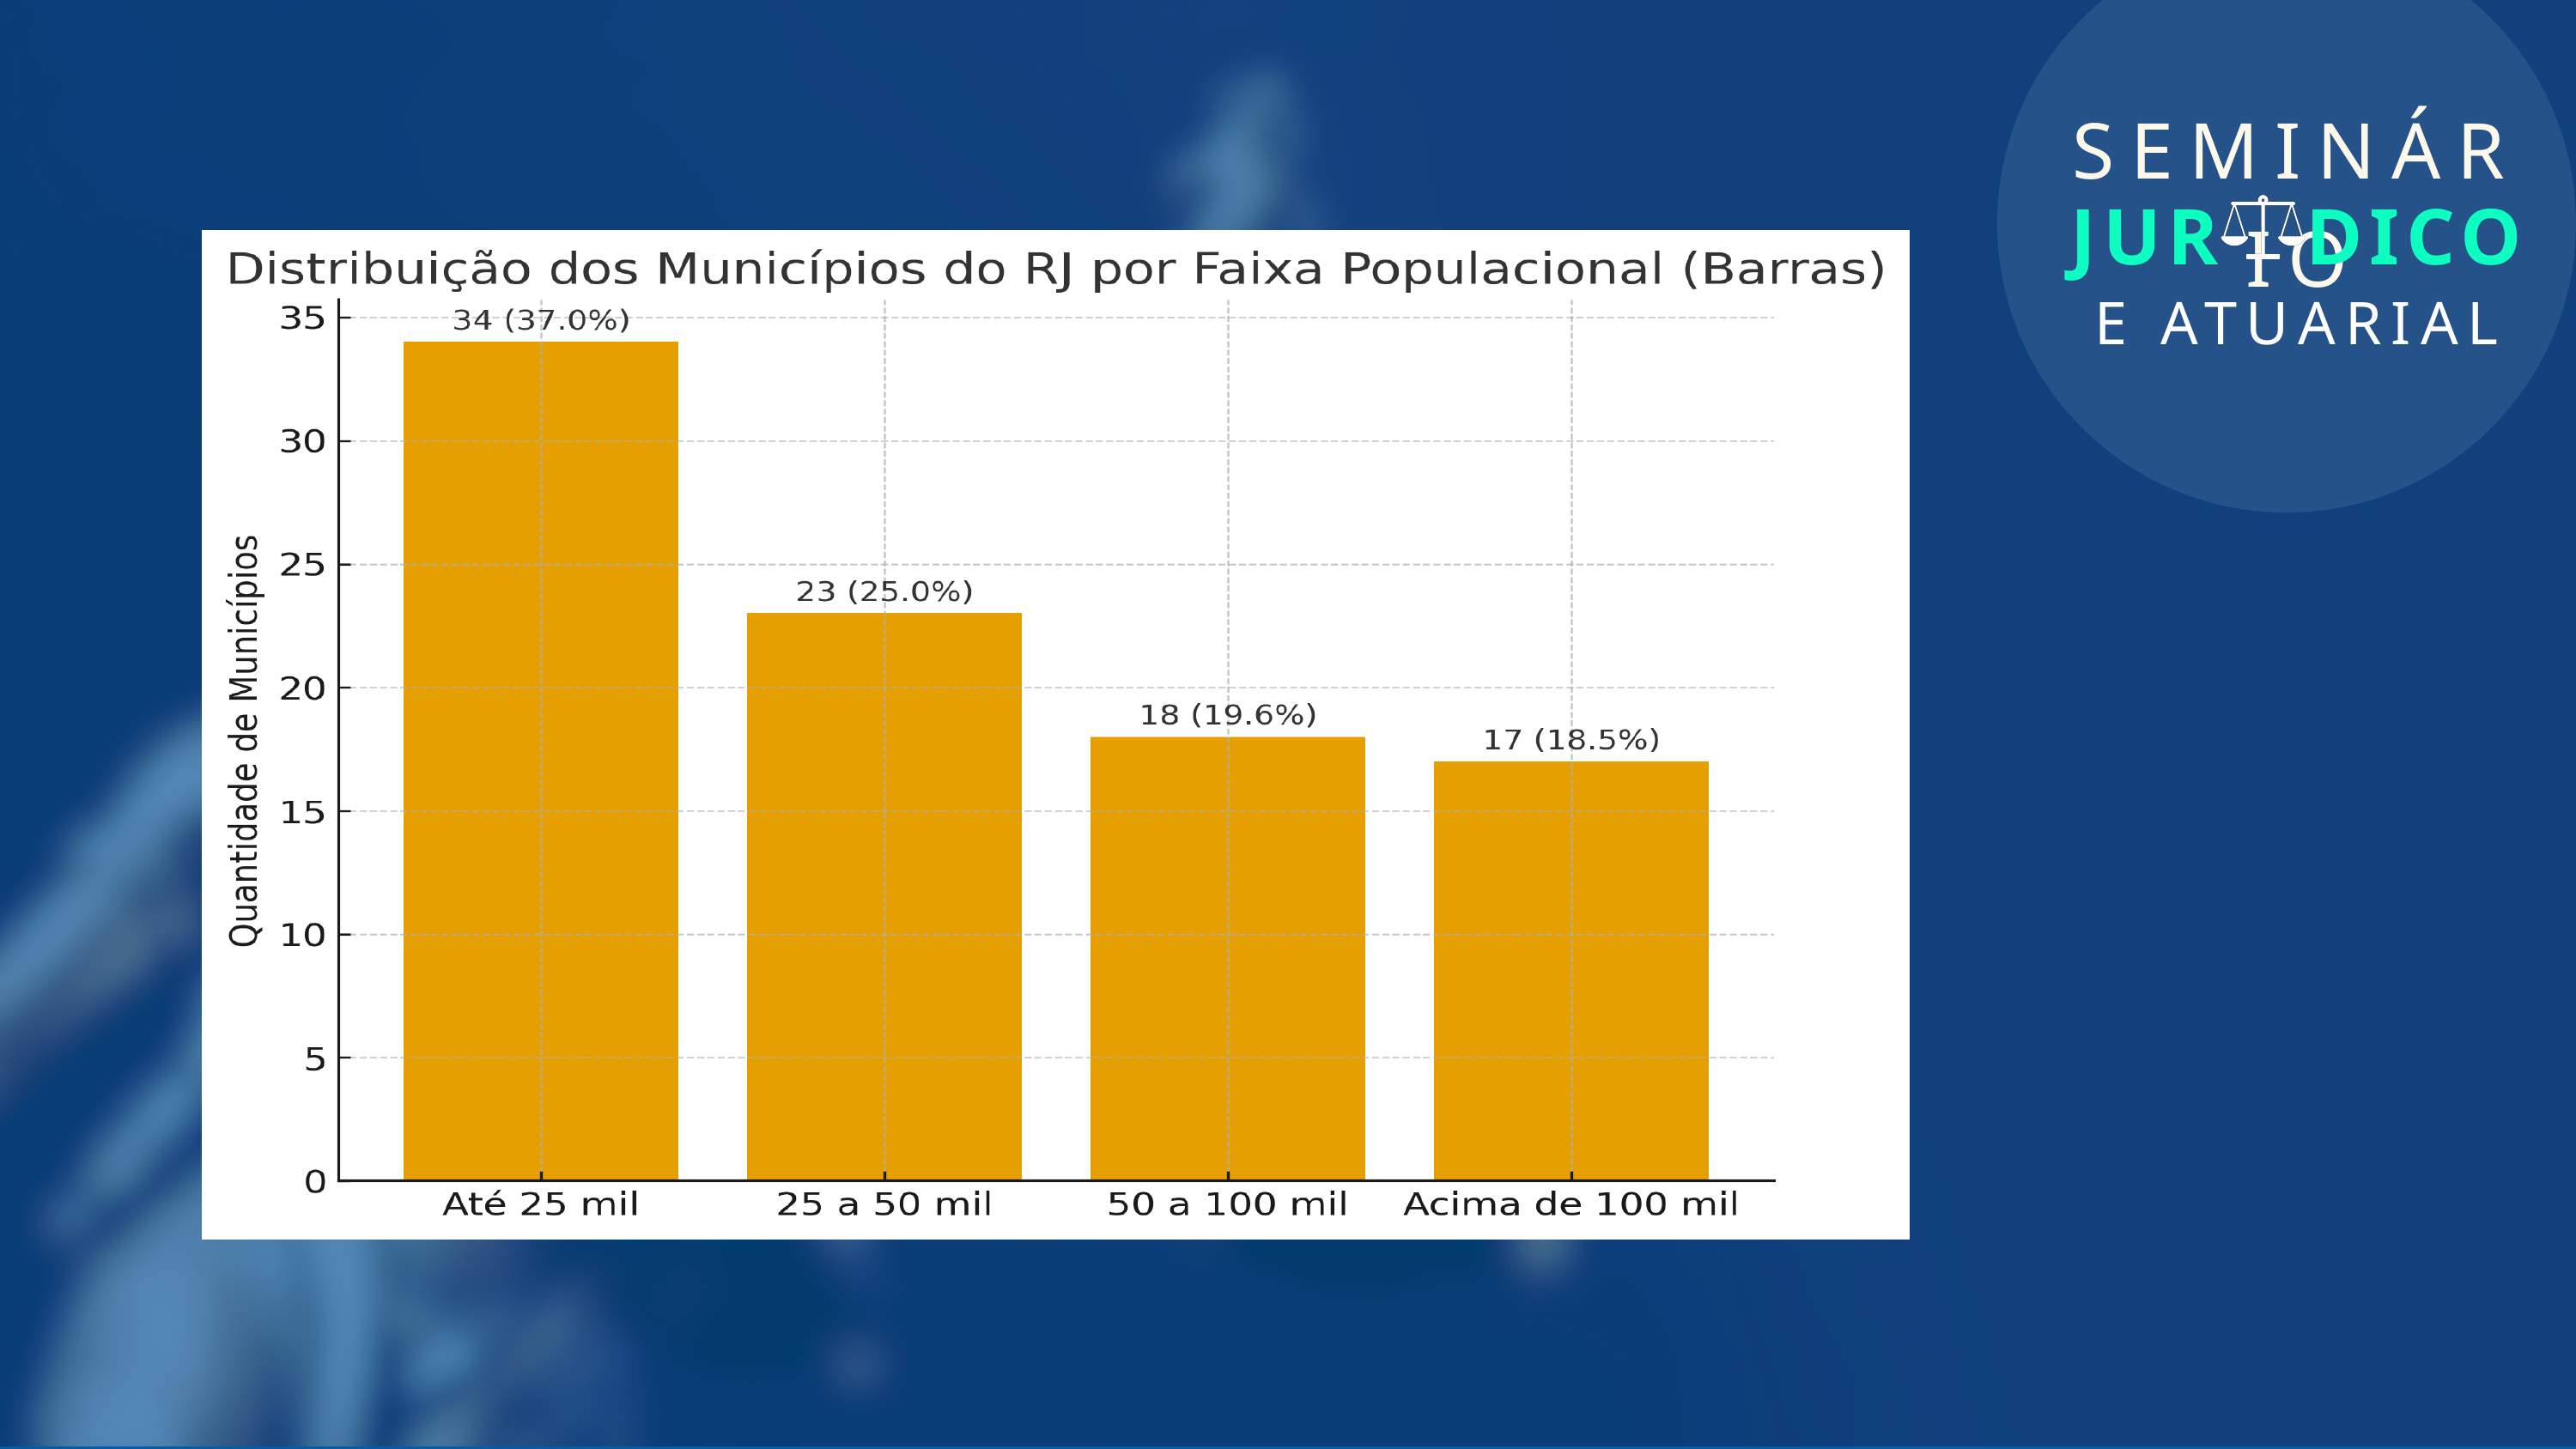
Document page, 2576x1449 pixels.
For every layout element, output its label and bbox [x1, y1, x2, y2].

text_box [0, 0, 2576, 1446]
text_box [2067, 94, 2527, 352]
picture [202, 230, 1910, 1240]
text_box [1996, 0, 2576, 513]
